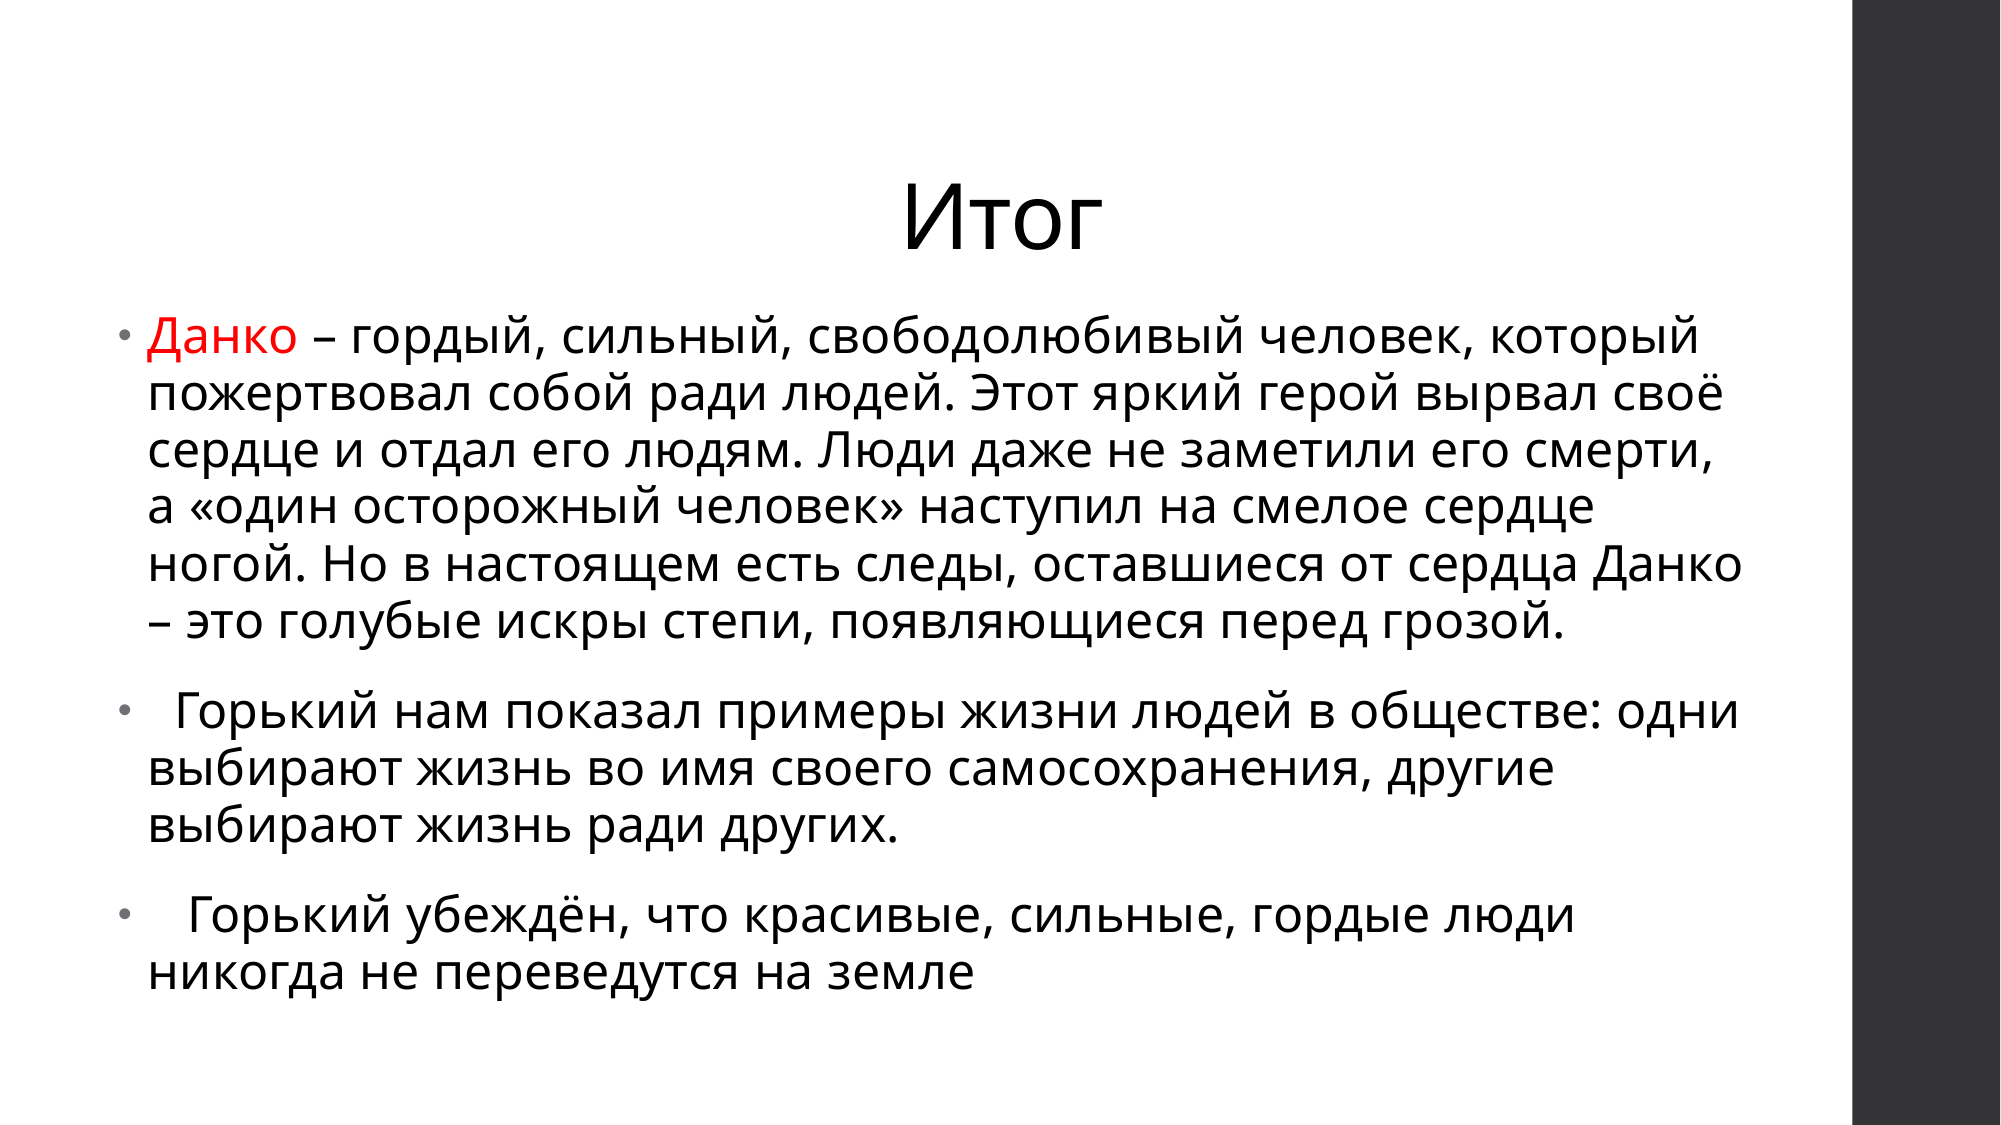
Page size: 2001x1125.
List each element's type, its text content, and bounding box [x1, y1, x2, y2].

list Данко – гордый, сильный, свободолюбивый человек, который пожертвовал собой ради людей. Этот яркий герой вырвал своё сердце и отдал его людям. Люди даже не заметили его смерти, а «один осторожный человек» наступил на смелое сердце ногой. Но в настоящем есть следы, оставшиеся от сердца Данко – это голубые искры степи, появляющиеся перед грозой. Горький нам показал примеры жизни людей в обществе: одни выбирают жизнь во имя своего самосохранения, другие выбирают жизнь ради других. Горький убеждён, что красивые, сильные, гордые люди никогда не переведутся на земле [102, 299, 1773, 1093]
title Итог [206, 60, 1797, 278]
